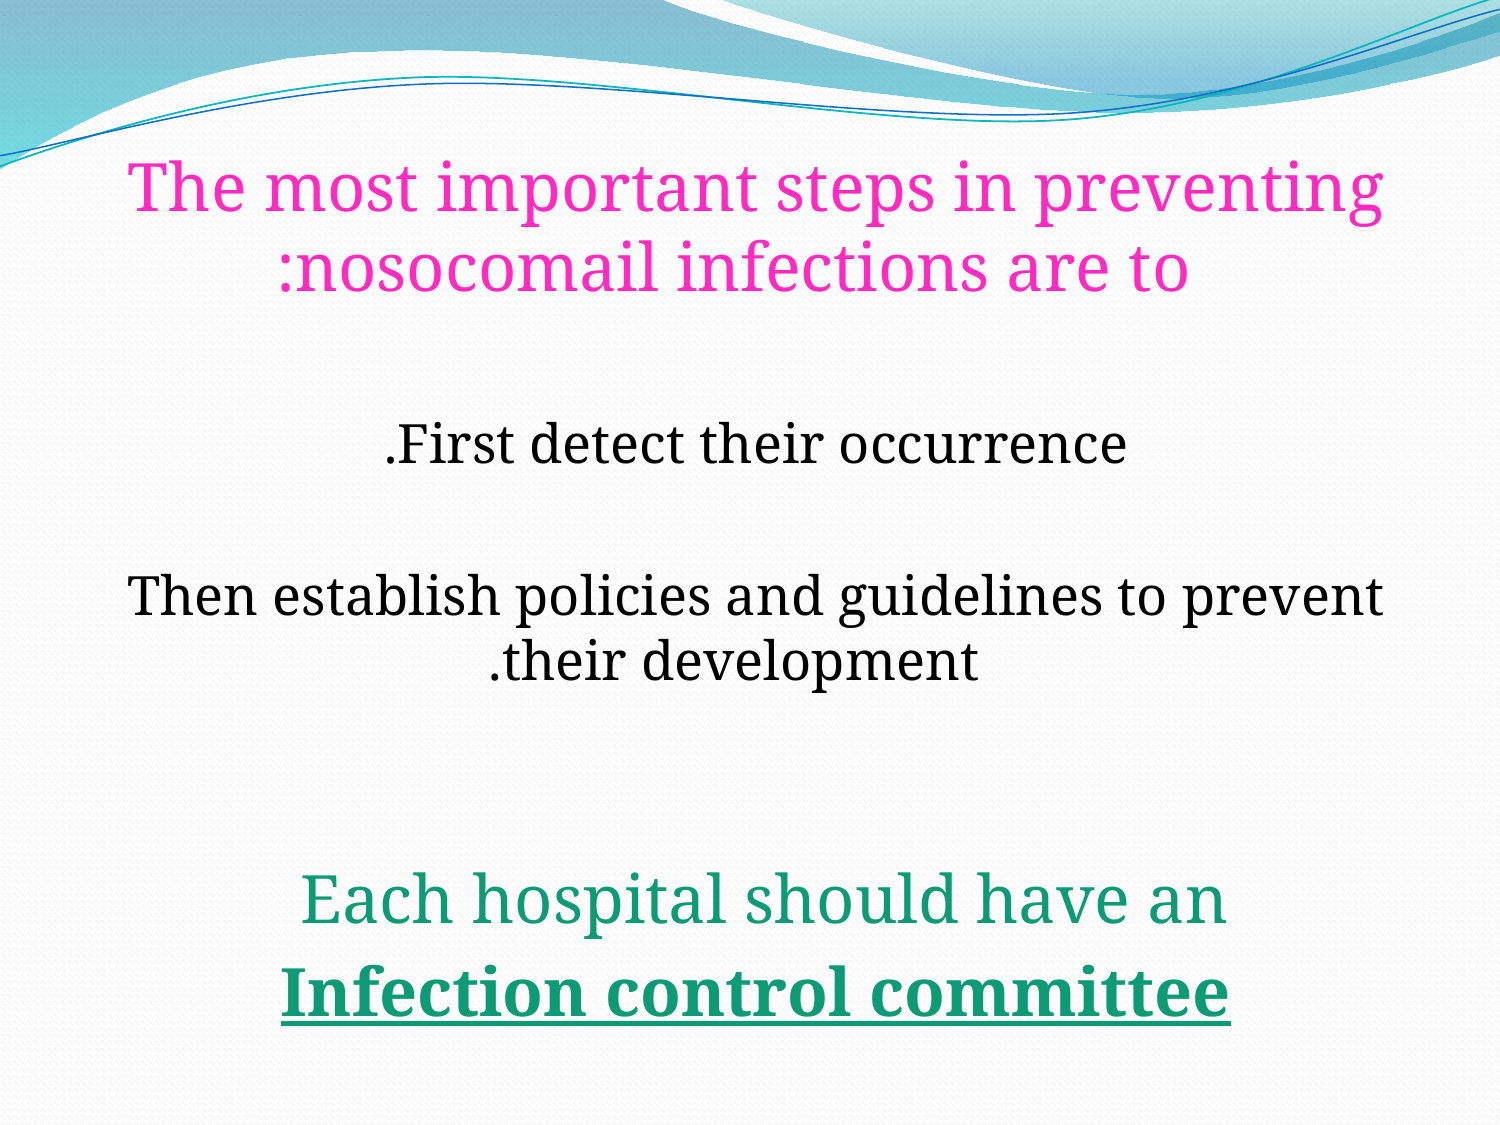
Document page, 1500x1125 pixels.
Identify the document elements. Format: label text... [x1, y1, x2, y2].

list The most important steps in preventing nosocomail infections are to: First detect their occurrence. Then establish policies and guidelines to prevent their development. Each hospital should have an Infection control committee [87, 137, 1425, 1038]
